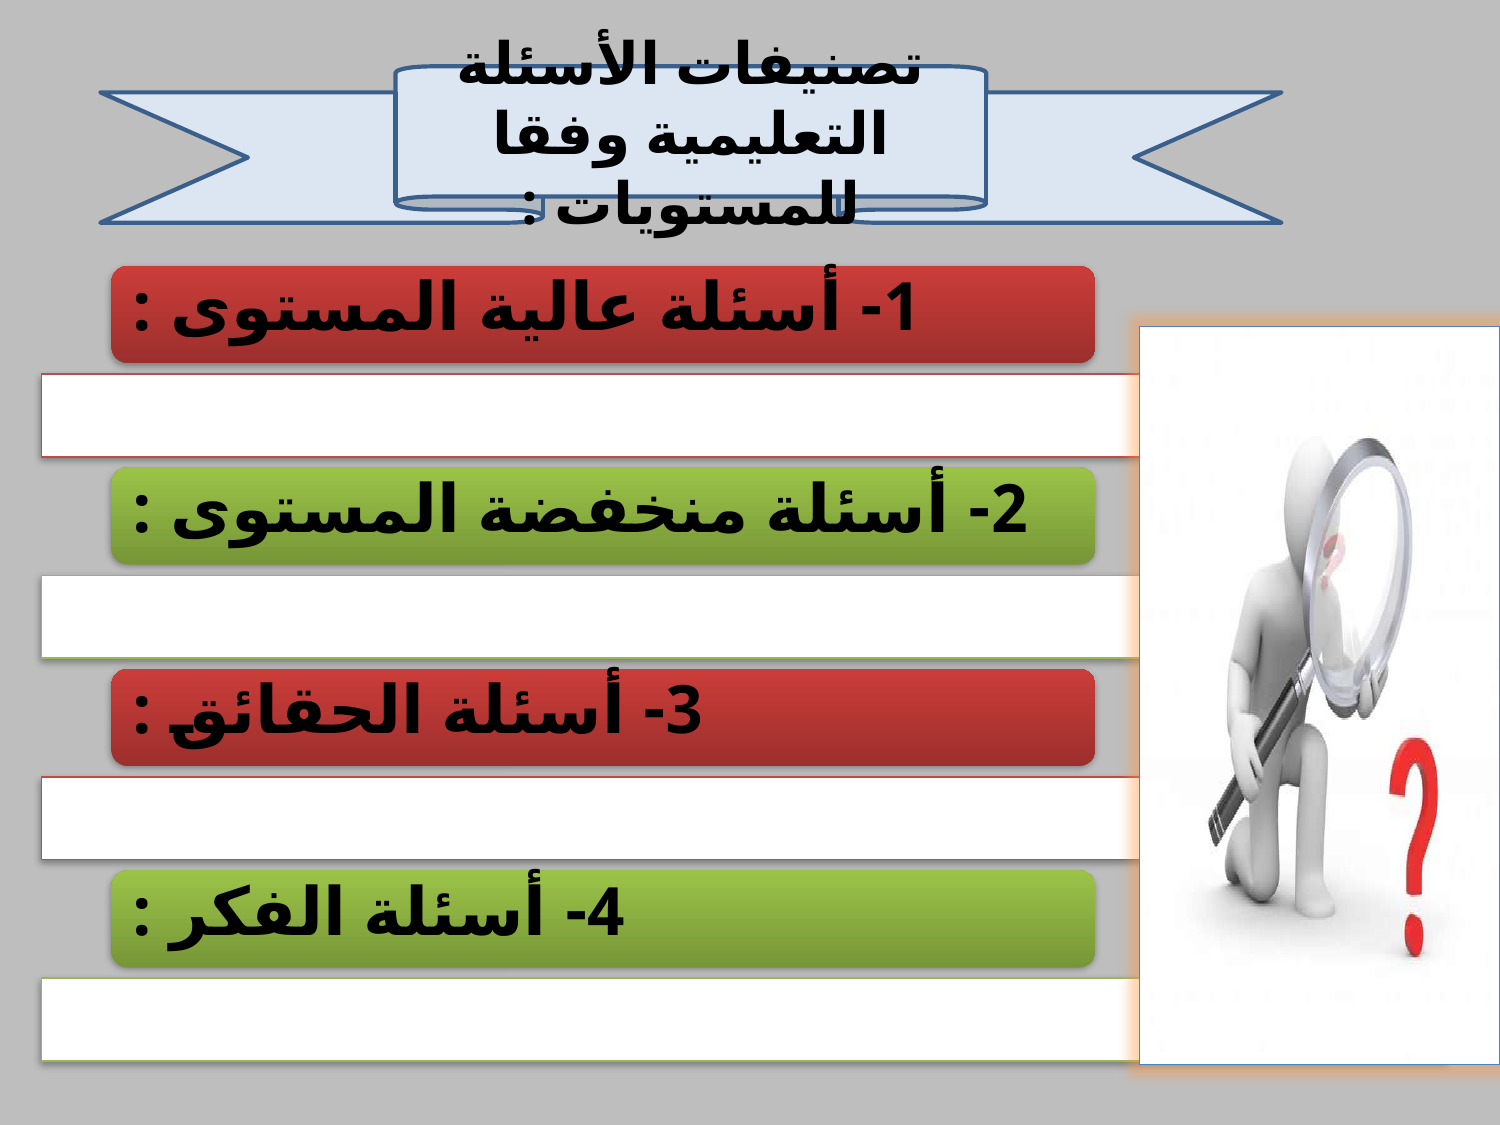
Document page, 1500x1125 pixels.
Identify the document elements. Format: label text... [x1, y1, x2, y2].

picture [1139, 325, 1500, 1065]
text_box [41, 255, 1448, 1062]
text_box تصنيفات الأسئلة التعليمية وفقا للمستويات : [98, 64, 1284, 225]
